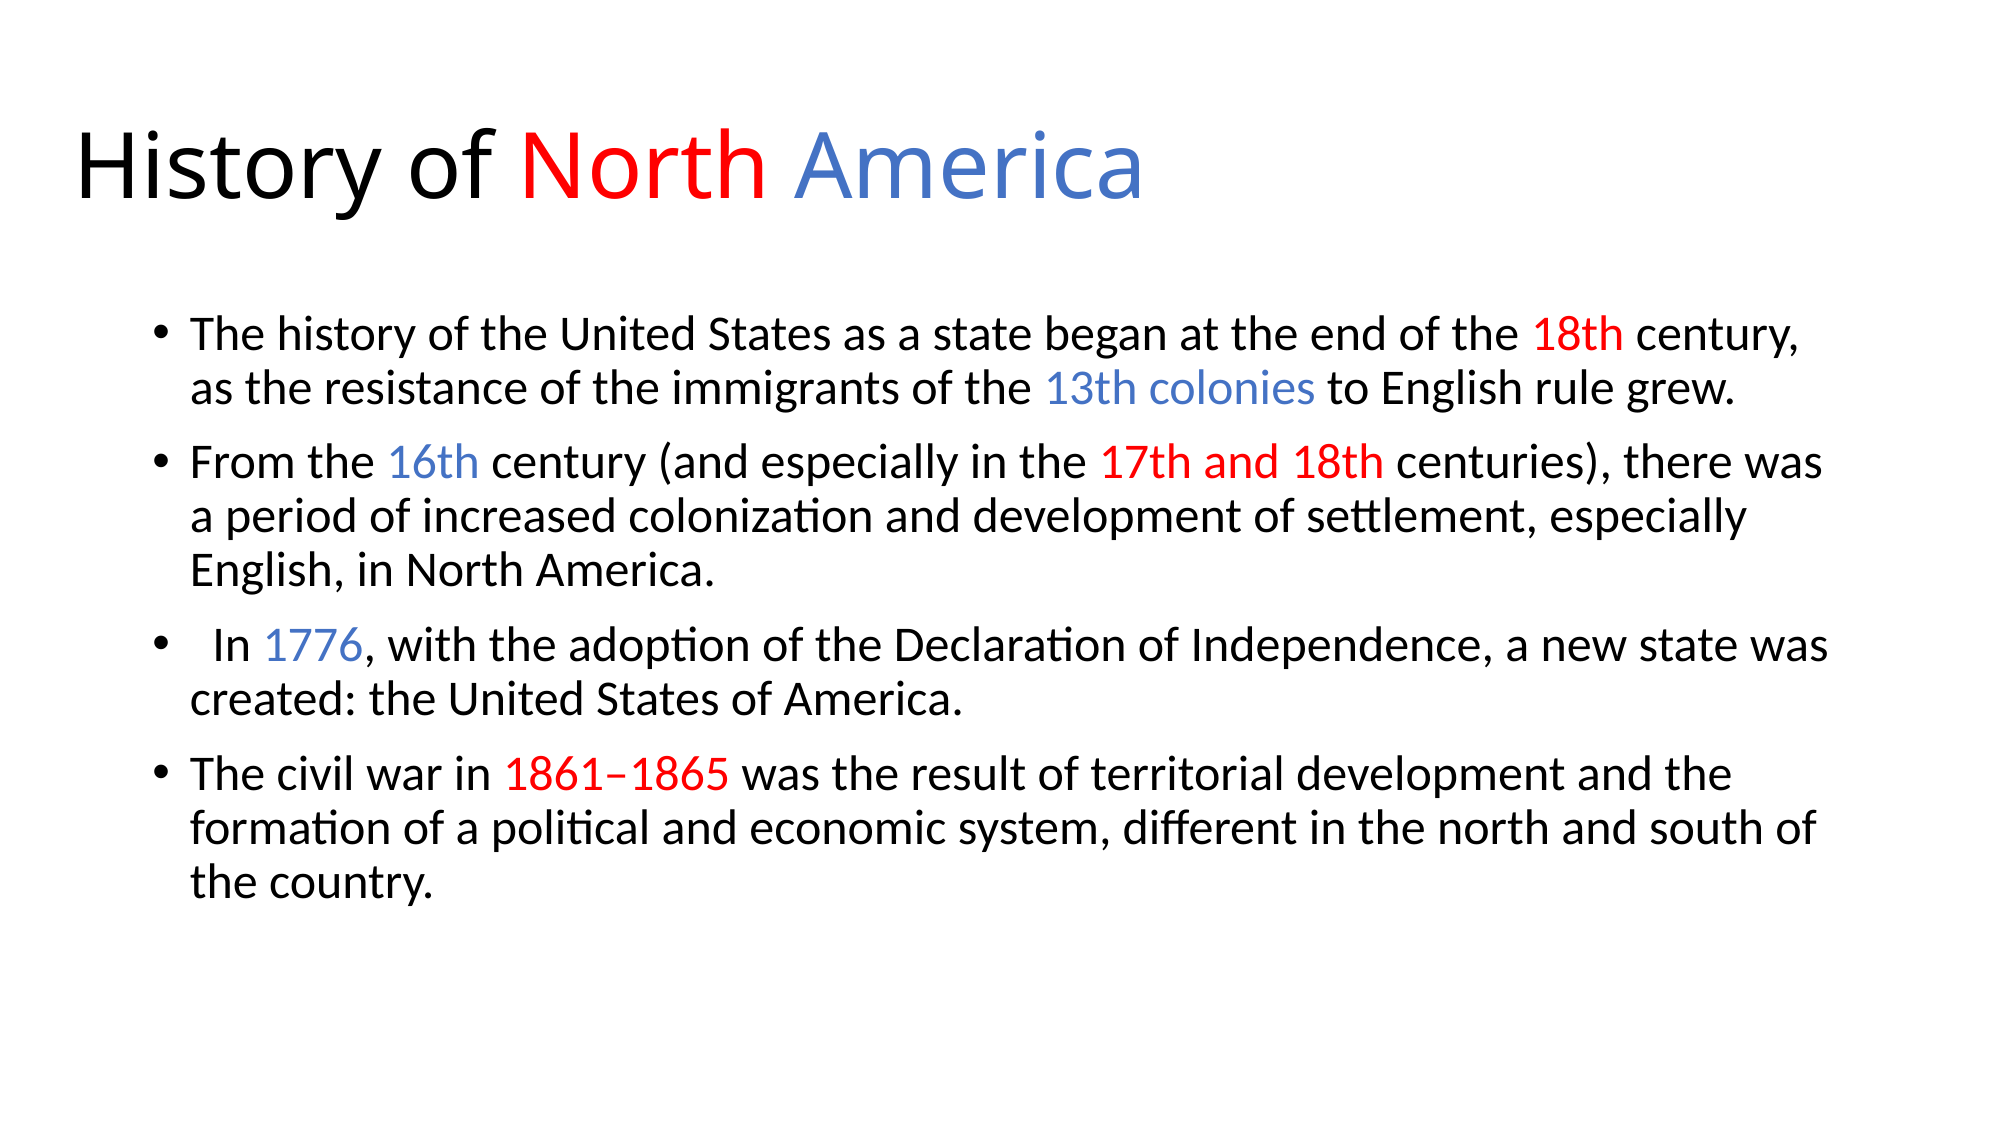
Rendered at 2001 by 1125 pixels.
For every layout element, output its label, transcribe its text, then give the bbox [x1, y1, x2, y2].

list The history of the United States as a state began at the end of the 18th century, as the resistance of the immigrants of the 13th colonies to English rule grew. From the 16th century (and especially in the 17th and 18th centuries), there was a period of increased colonization and development of settlement, especially English, in North America. In 1776, with the adoption of the Declaration of Independence, a new state was created: the United States of America. The civil war in 1861–1865 was the result of territorial development and the formation of a political and economic system, different in the north and south of the country. [137, 299, 1863, 1014]
title History of North America [58, 59, 1784, 278]
